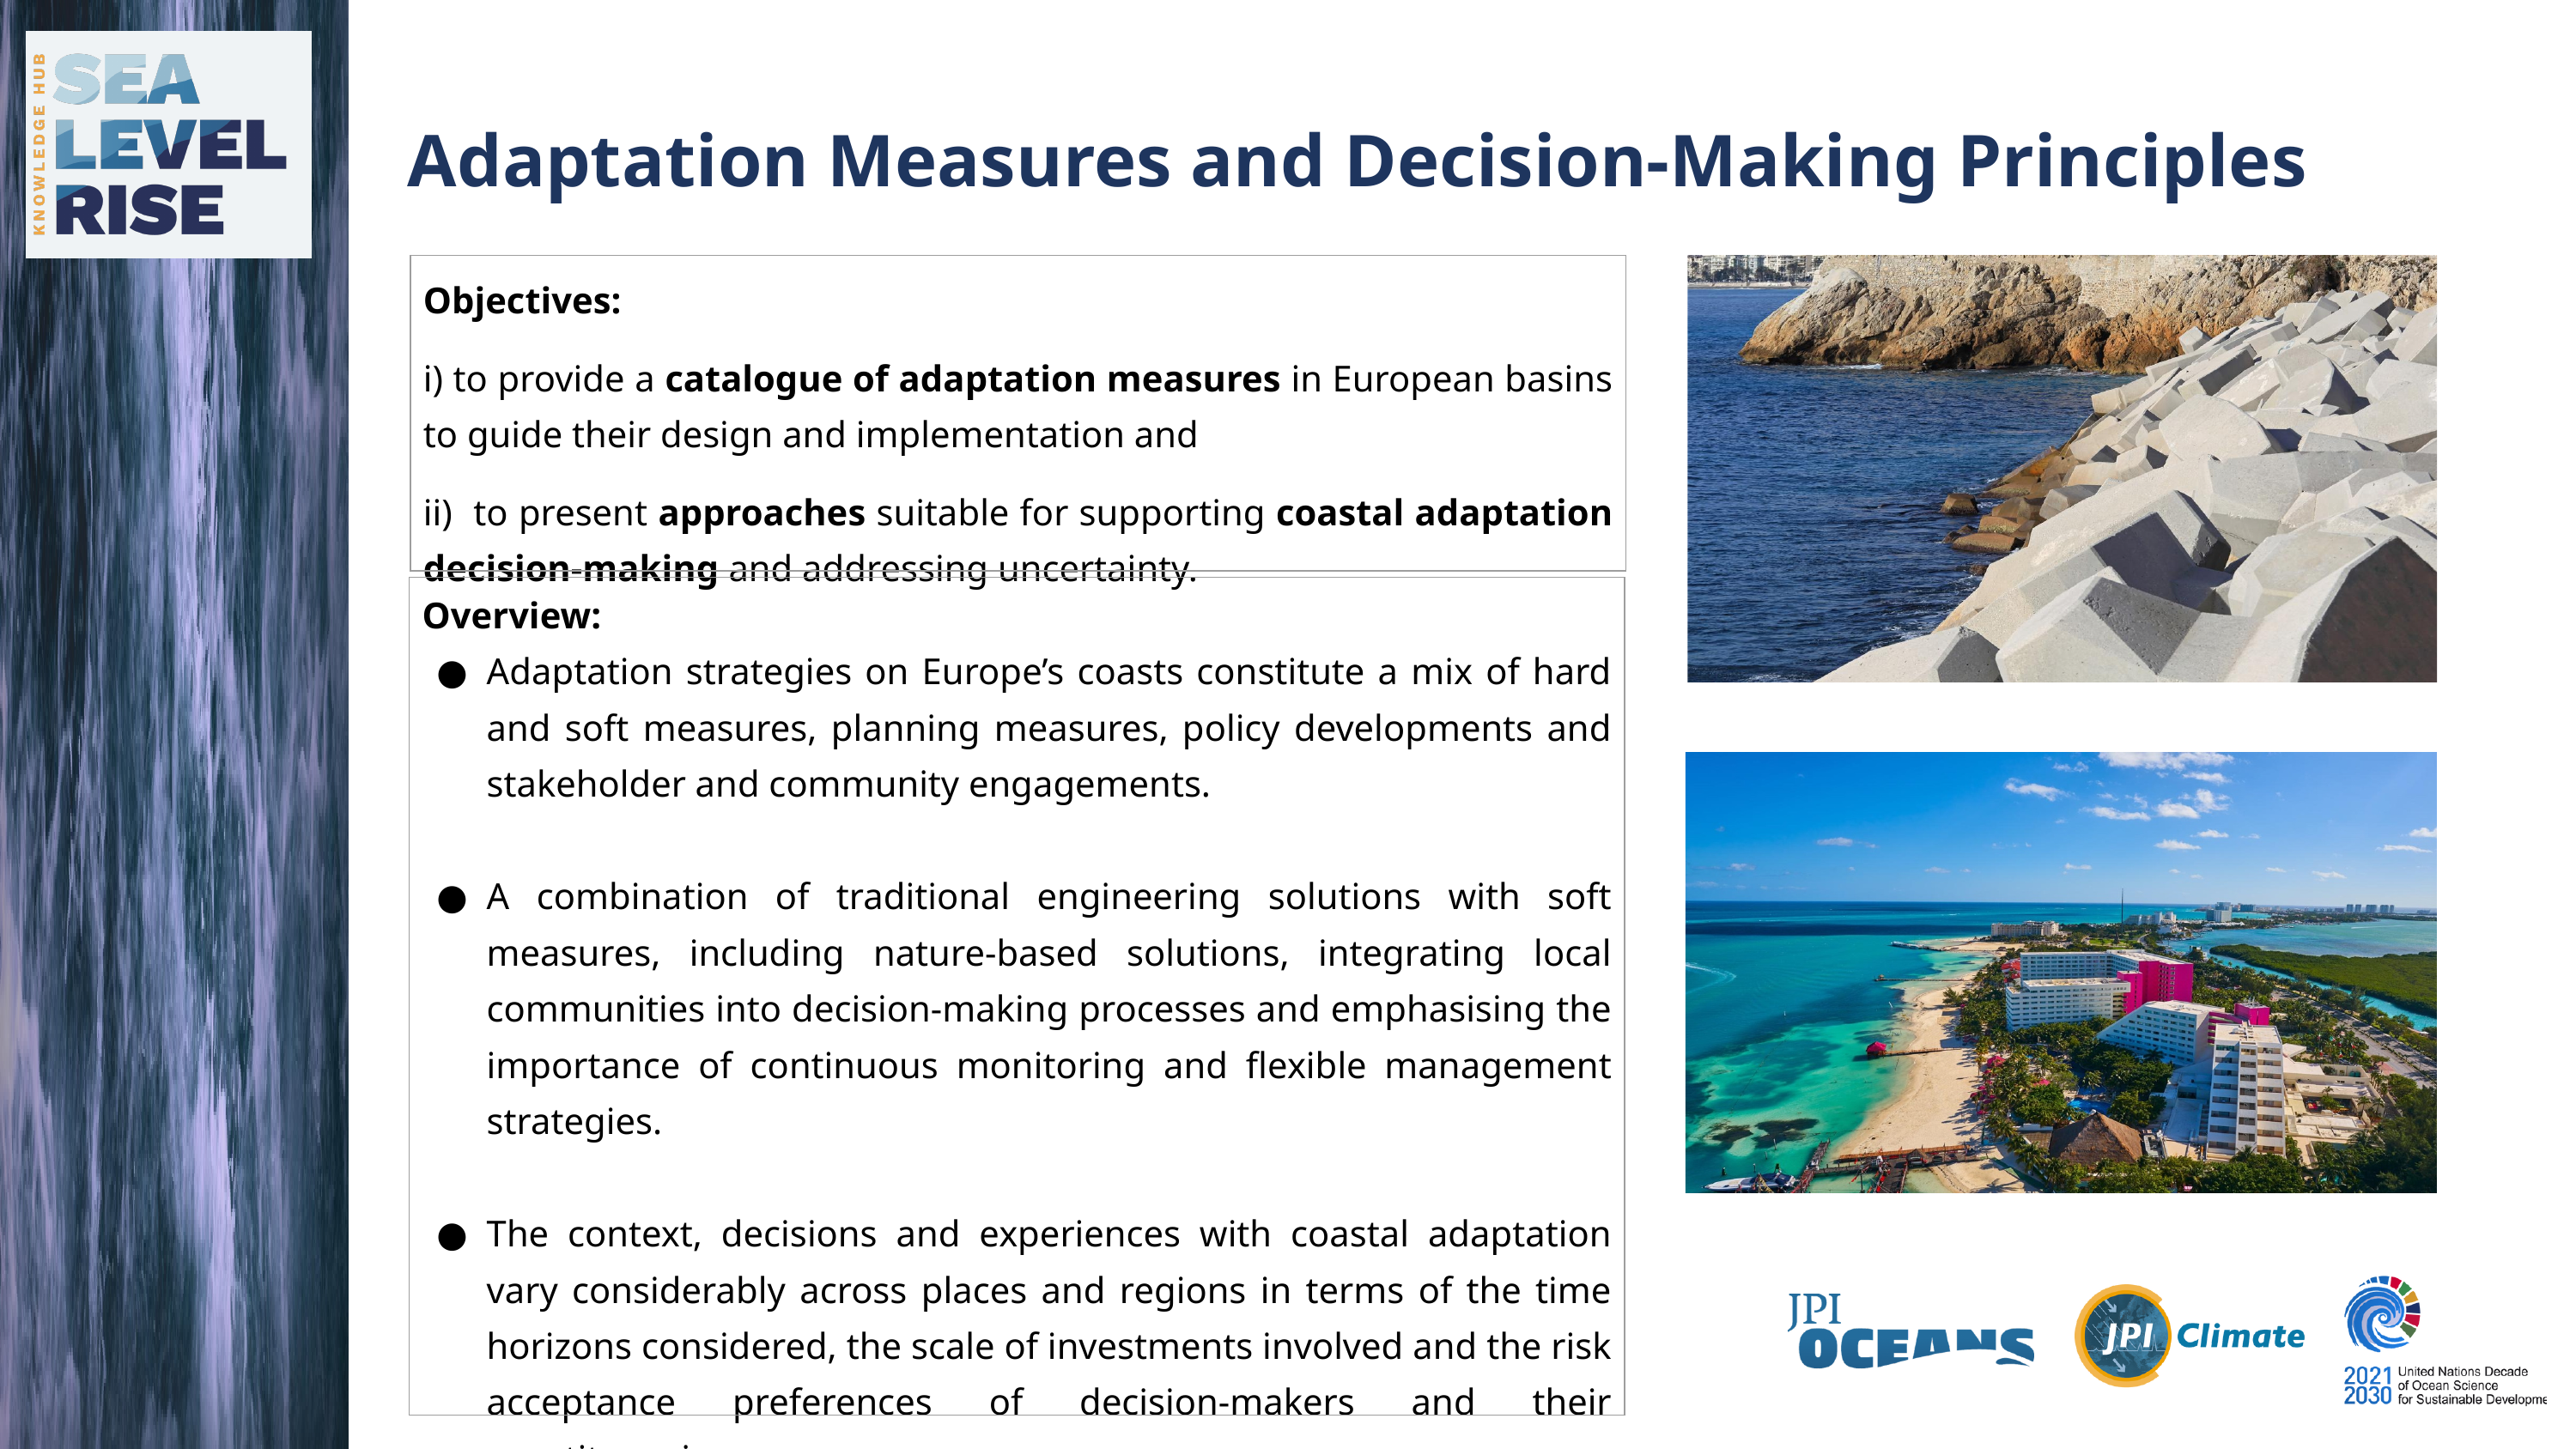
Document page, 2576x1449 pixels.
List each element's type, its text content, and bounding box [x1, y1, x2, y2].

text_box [0, 0, 349, 1449]
text_box [2331, 1263, 2547, 1416]
table_header Objectives: i) to provide a catalogue of adaptation measures in European basins to guide their design and implementation and ii) to present approaches suitable for supporting coastal adaptation decision-making and addressing uncertainty. [411, 256, 1625, 570]
text_box [1687, 255, 2438, 683]
text_box [1787, 1294, 2034, 1369]
text_box [2074, 1217, 2306, 1449]
text_box [1685, 752, 2438, 1193]
table_header Overview: Adaptation strategies on Europe’s coasts constitute a mix of hard and soft measures, planning measures, policy developments and stakeholder and community engagements. A combination of traditional engineering solutions with soft measures, including nature-based solutions, integrating local communities into decision-making processes and emphasising the importance of continuous monitoring and flexible management strategies. The context, decisions and experiences with coastal adaptation vary considerably across places and regions in terms of the time horizons considered, the scale of investments involved and the risk acceptance preferences of decision-makers and their constituencies. [410, 578, 1624, 1415]
text_box Adaptation Measures and Decision-Making Principles [407, 80, 2437, 201]
